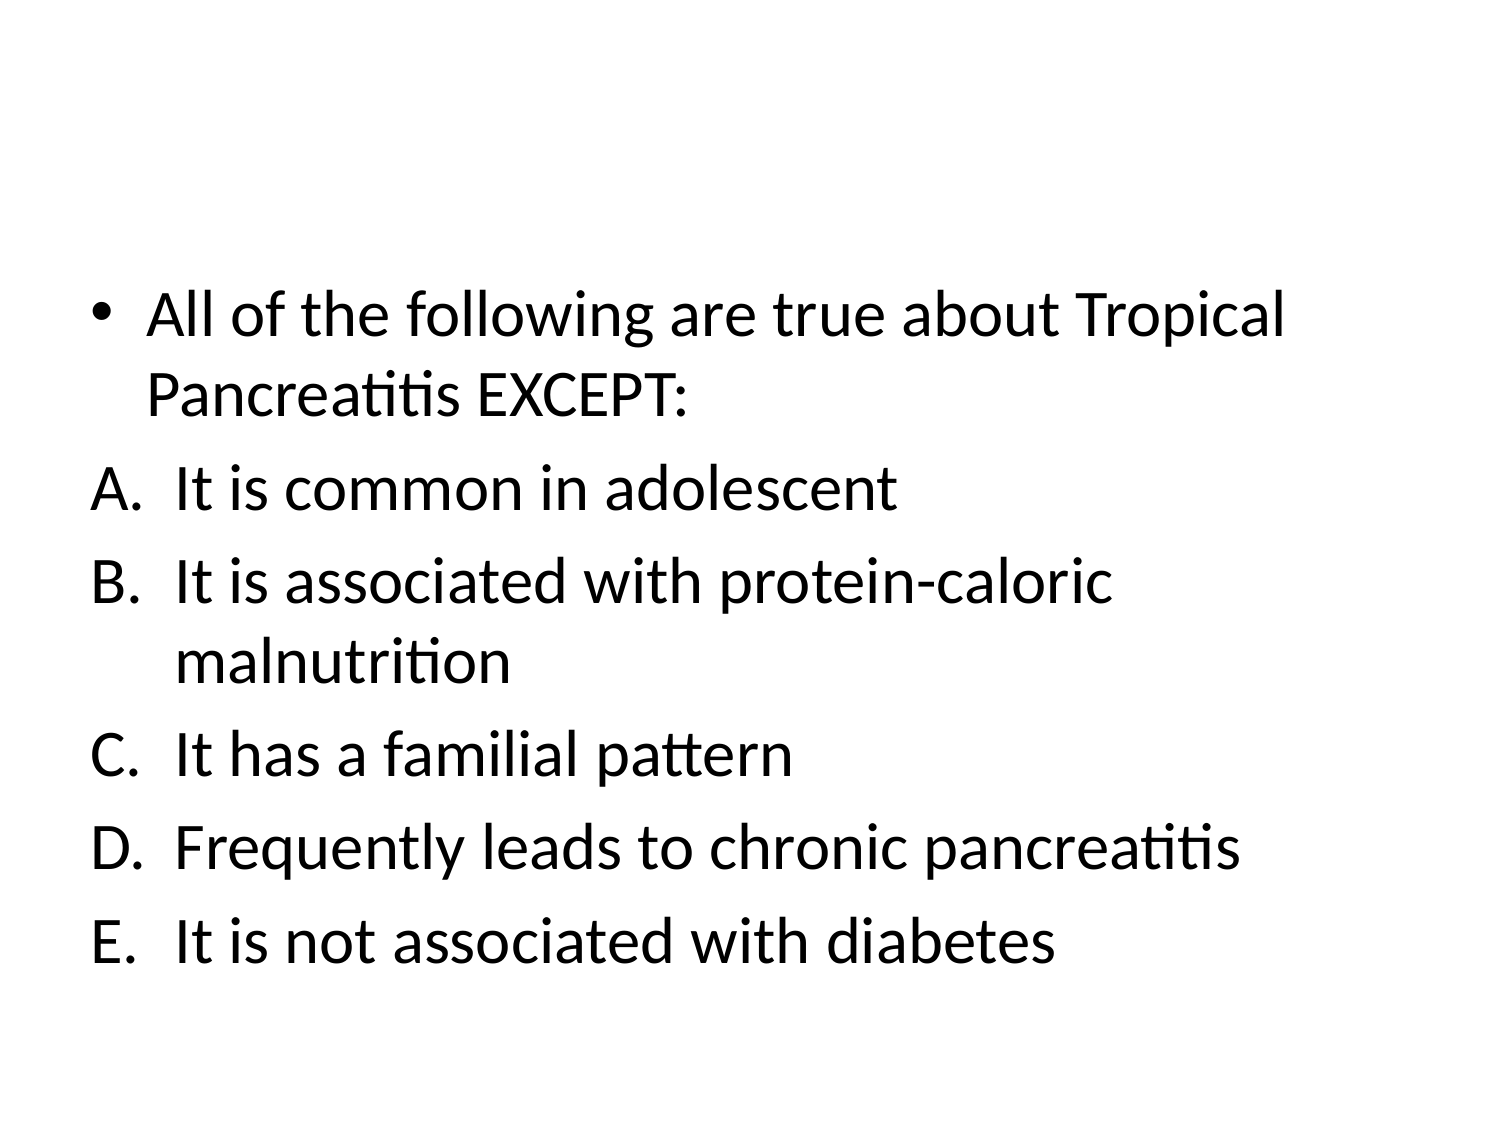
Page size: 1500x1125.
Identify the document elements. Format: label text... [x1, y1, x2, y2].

list All of the following are true about Tropical Pancreatitis EXCEPT: It is common in adolescent It is associated with protein-caloric malnutrition It has a familial pattern Frequently leads to chronic pancreatitis It is not associated with diabetes [75, 262, 1425, 1005]
